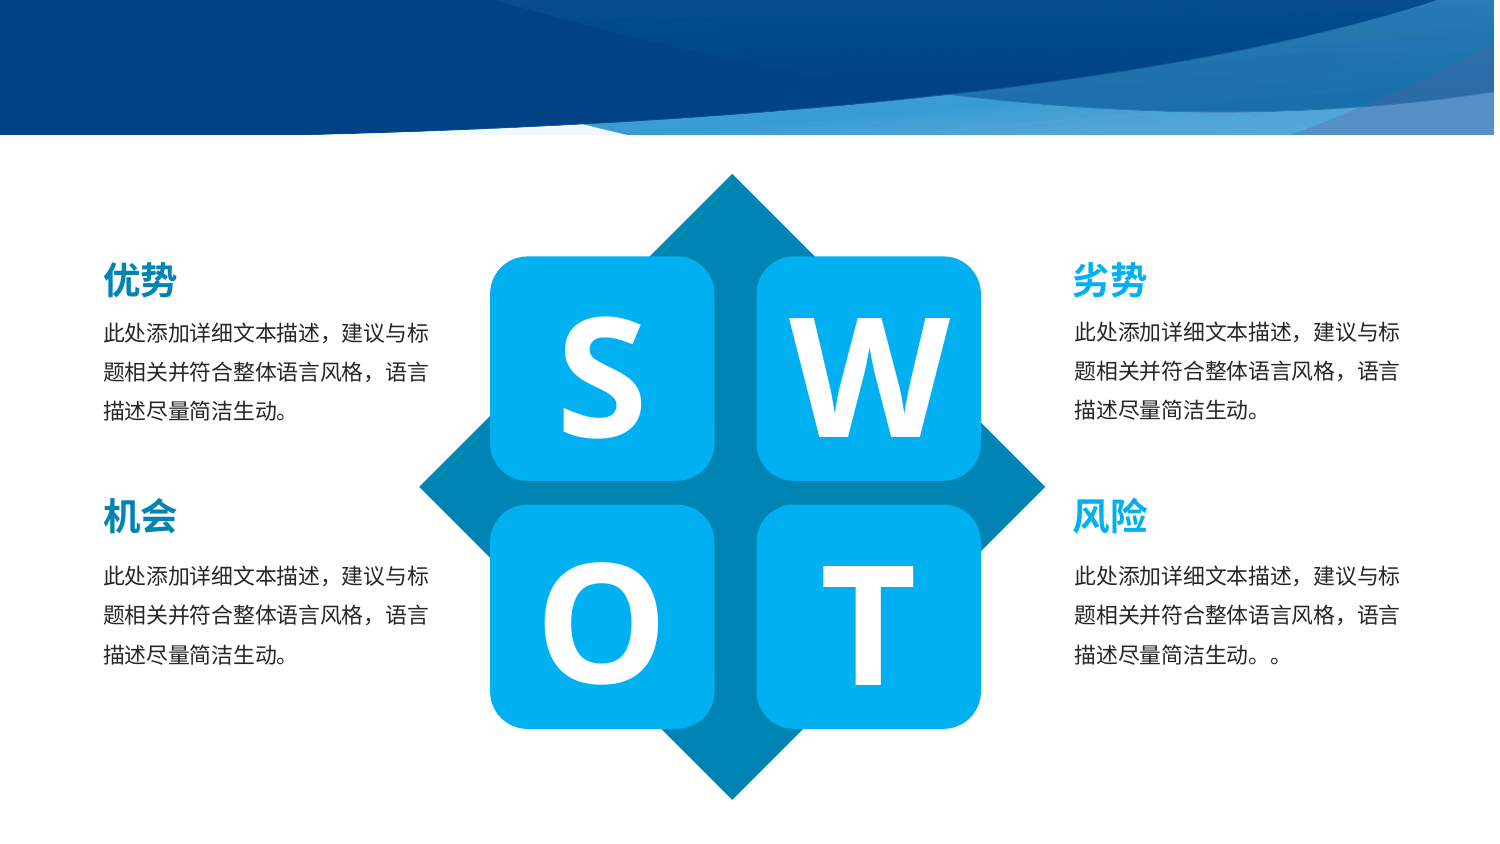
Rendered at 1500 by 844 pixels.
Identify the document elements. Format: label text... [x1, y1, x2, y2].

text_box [1057, 249, 1436, 433]
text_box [1057, 485, 1436, 677]
text_box [488, 254, 717, 483]
text_box S [542, 263, 664, 479]
text_box O [521, 509, 684, 725]
text_box [420, 171, 1048, 802]
text_box [776, 479, 961, 483]
text_box [754, 502, 984, 732]
text_box [488, 502, 717, 732]
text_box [88, 485, 464, 677]
text_box [754, 254, 984, 478]
text_box T [805, 511, 932, 727]
picture [0, 0, 1494, 135]
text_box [88, 249, 464, 434]
text_box W [774, 263, 966, 479]
